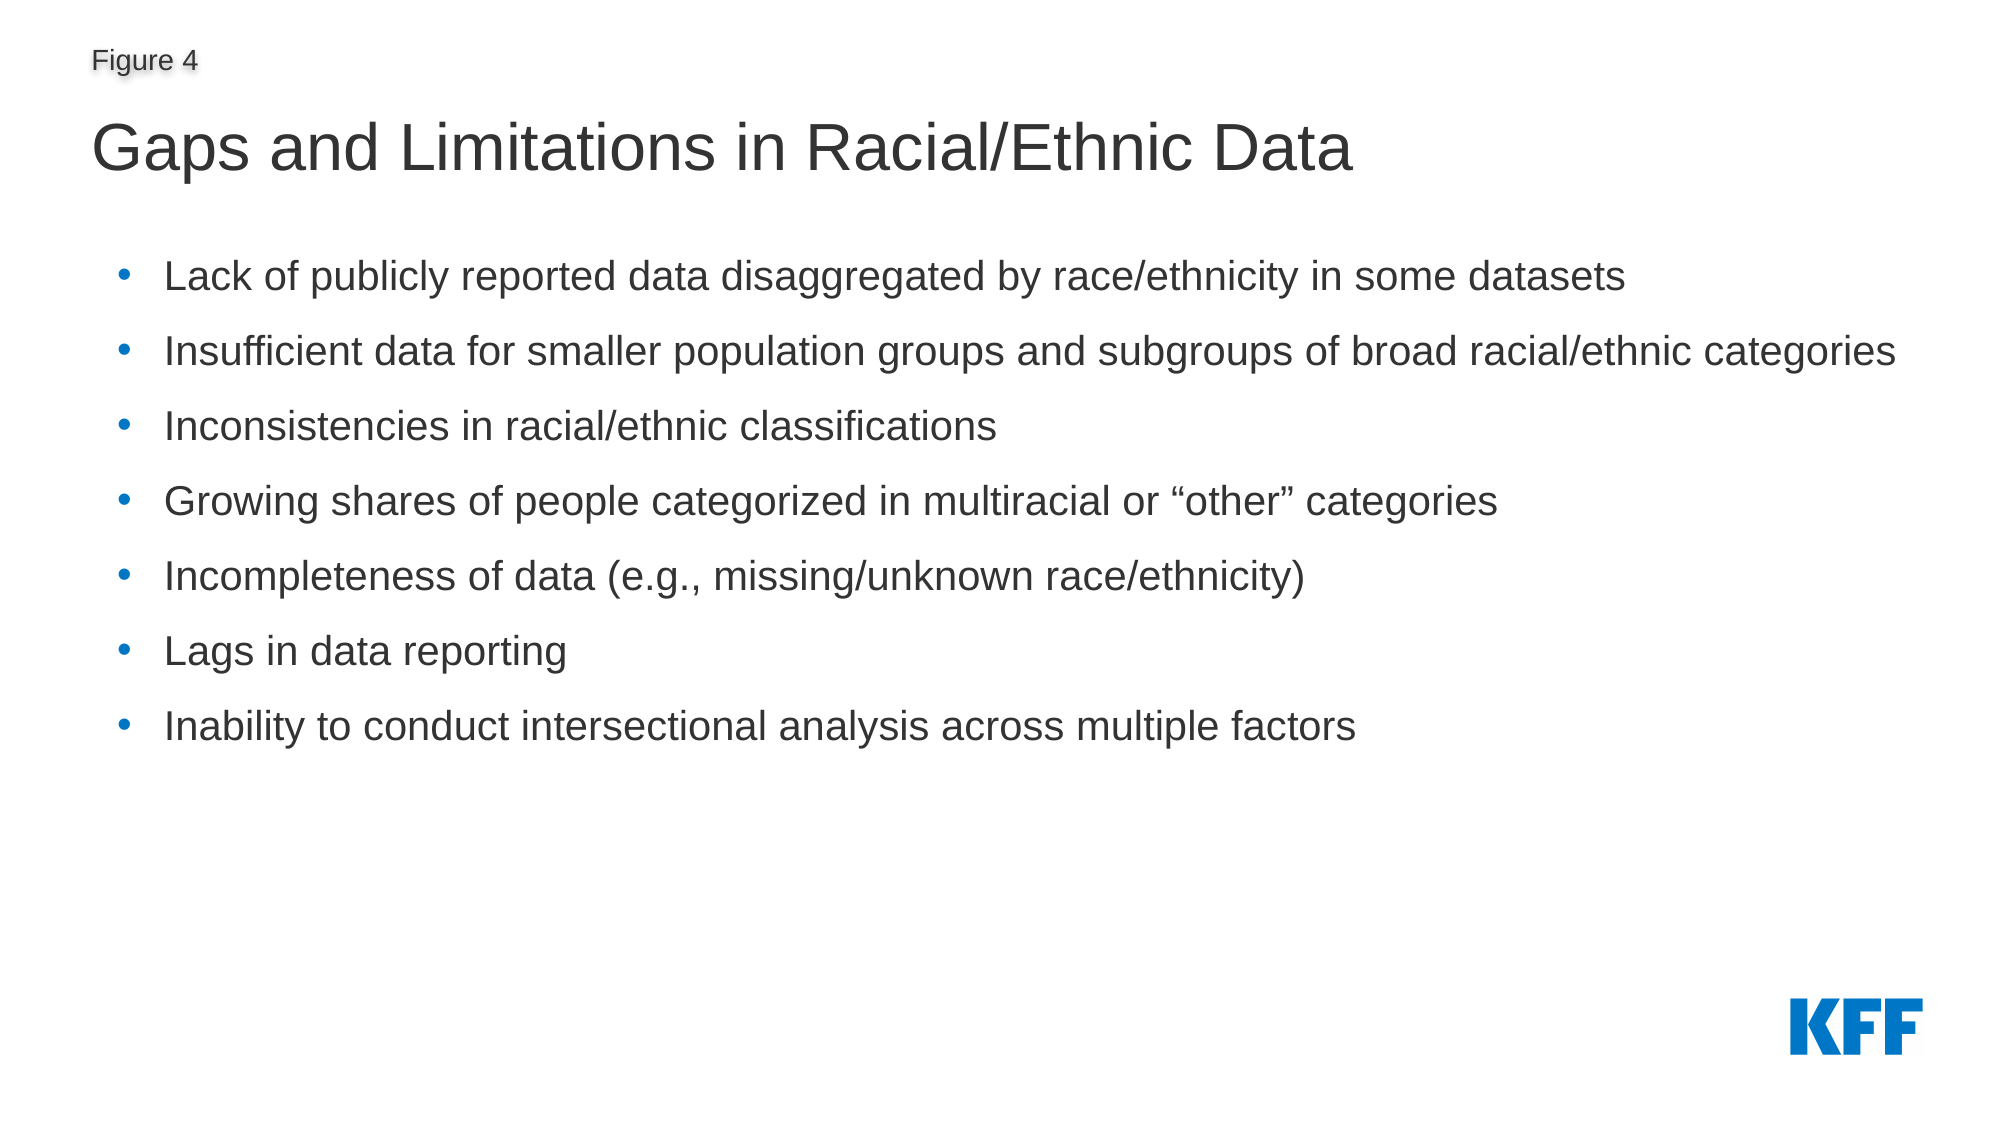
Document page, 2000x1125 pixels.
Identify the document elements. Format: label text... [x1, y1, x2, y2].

title Gaps and Limitations in Racial/Ethnic Data [76, 96, 1925, 238]
list Lack of publicly reported data disaggregated by race/ethnicity in some datasets Insufficient data for smaller population groups and subgroups of broad racial/ethnic categories Inconsistencies in racial/ethnic classifications Growing shares of people categorized in multiracial or “other” categories Incompleteness of data (e.g., missing/unknown race/ethnicity) Lags in data reporting Inability to conduct intersectional analysis across multiple factors [76, 241, 1925, 902]
picture [1788, 996, 1925, 1057]
